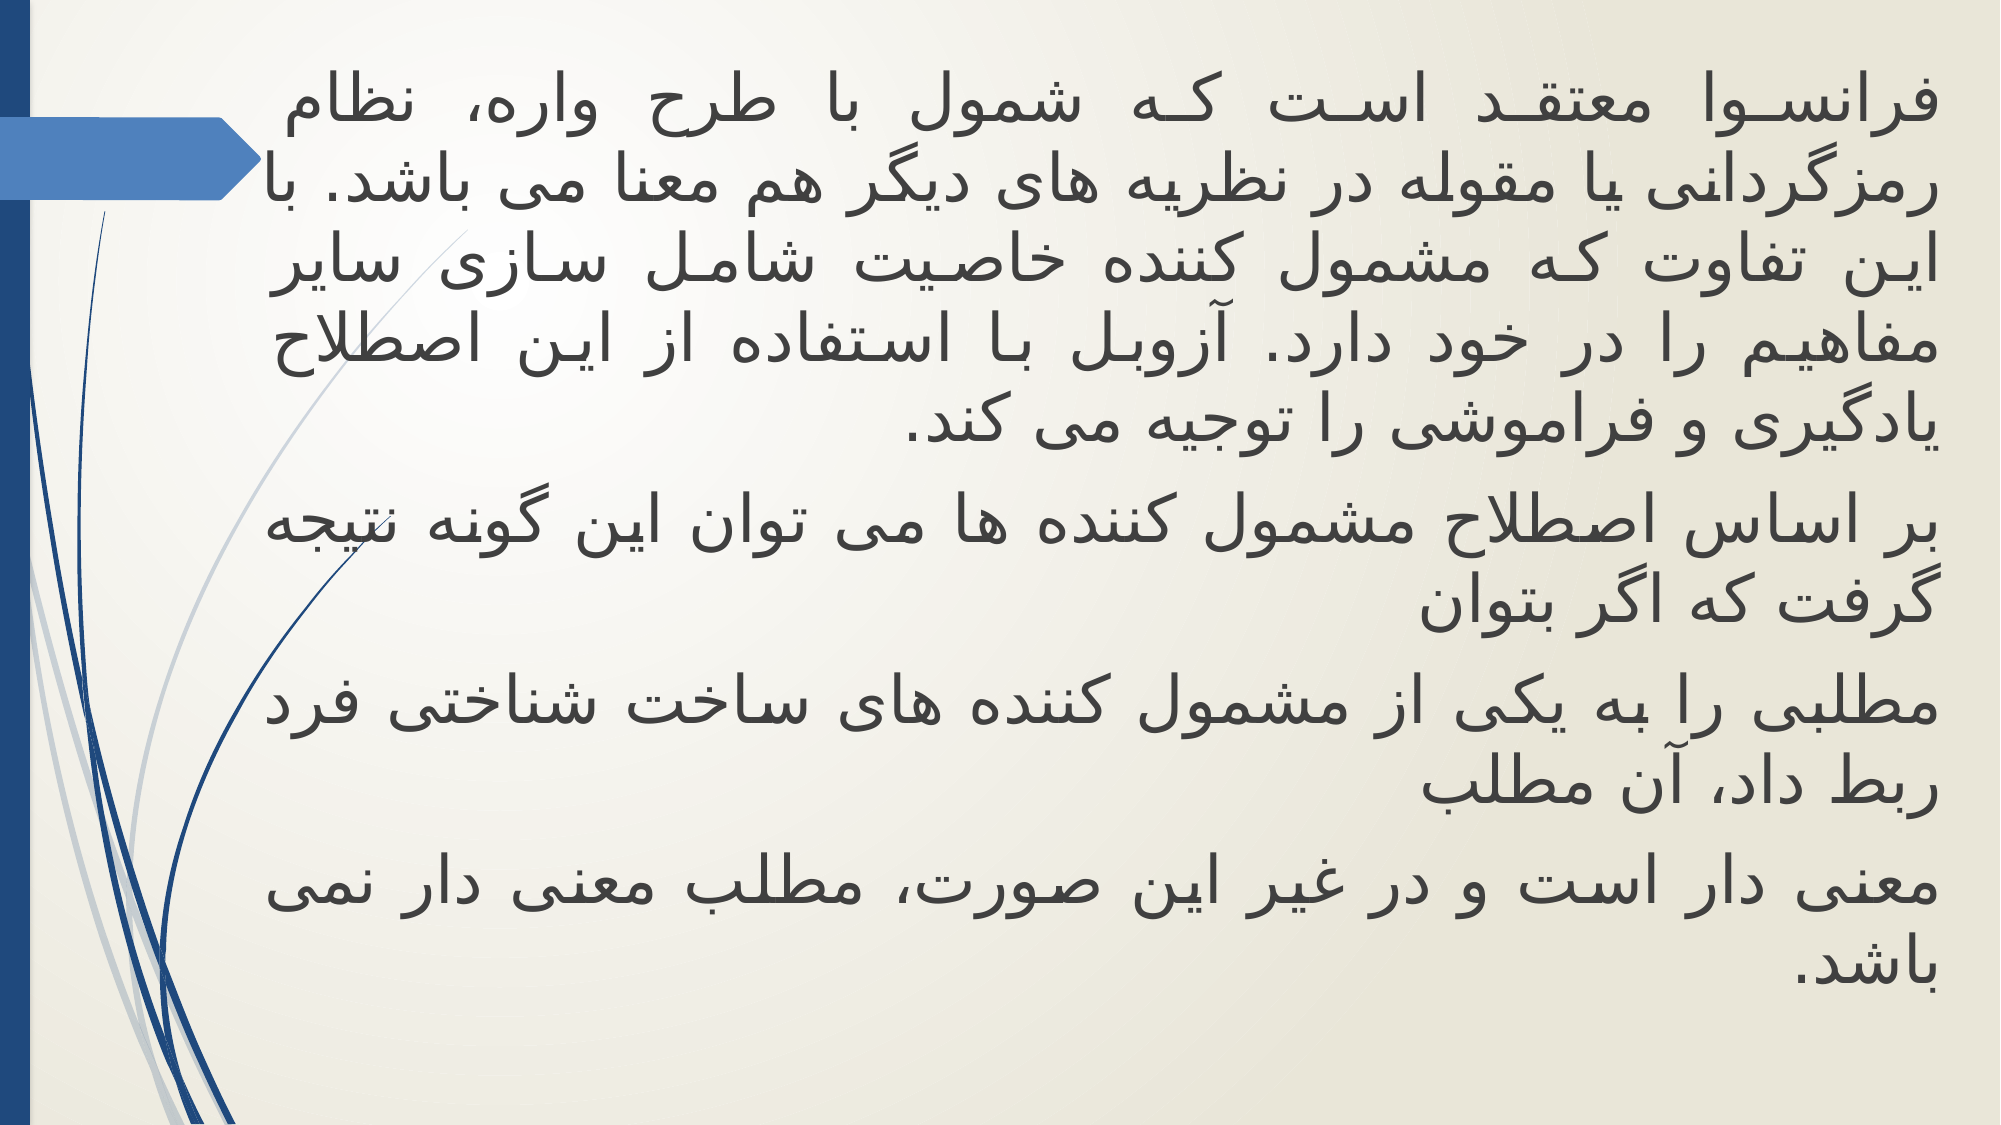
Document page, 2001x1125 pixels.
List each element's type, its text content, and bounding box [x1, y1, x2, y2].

list فرانسوا معتقد است که شمول با طرح واره، نظام رمزگردانی یا مقوله در نظریه های دیگر هم معنا می باشد. با این تفاوت که مشمول کننده خاصیت شامل سازی سایر مفاهیم را در خود دارد. آزوبل با استفاده از این اصطلاح یادگیری و فراموشی را توجیه می کند. بر اساس اصطلاح مشمول کننده ها می توان این گونه نتیجه گرفت که اگر بتوان مطلبی را به یکی از مشمول کننده های ساخت شناختی فرد ربط داد، آن مطلب معنی دار است و در غیر این صورت، مطلب معنی دار نمی باشد. [245, 47, 1958, 1000]
